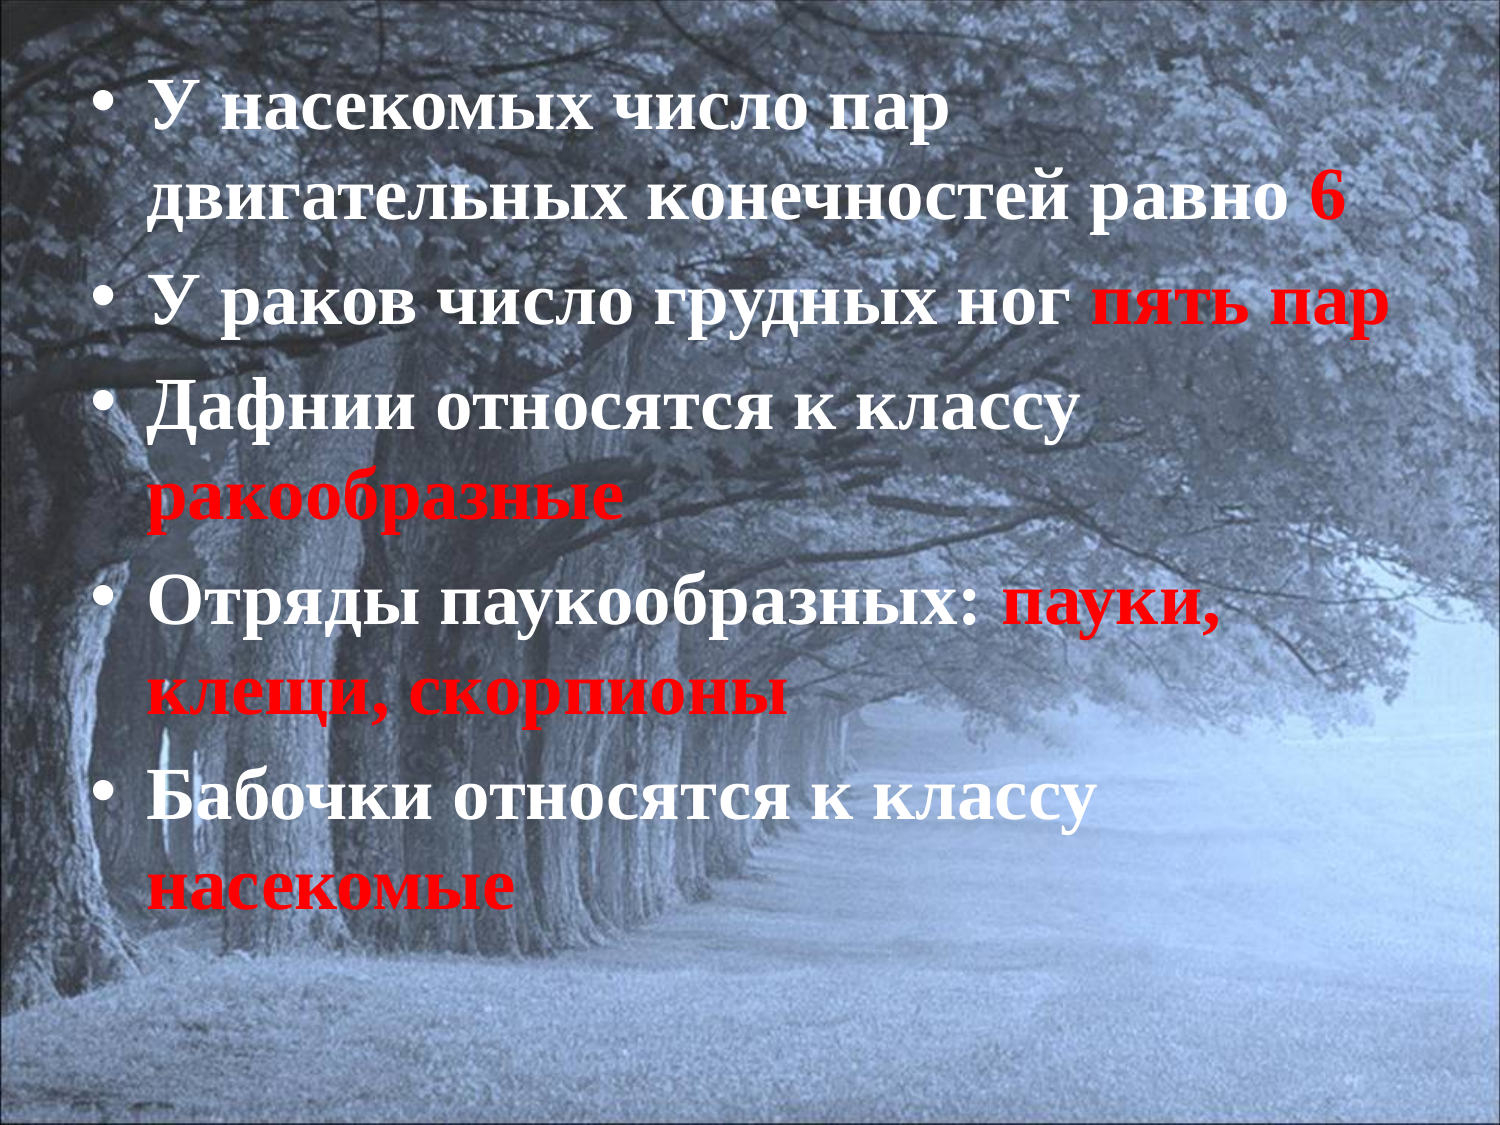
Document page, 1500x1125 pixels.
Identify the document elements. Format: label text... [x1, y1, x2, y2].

list У насекомых число пар двигательных конечностей равно 6 У раков число грудных ног пять пар Дафнии относятся к классу ракообразные Отряды паукообразных: пауки, клещи, скорпионы Бабочки относятся к классу насекомые [74, 46, 1426, 1006]
picture [0, 0, 1500, 1125]
